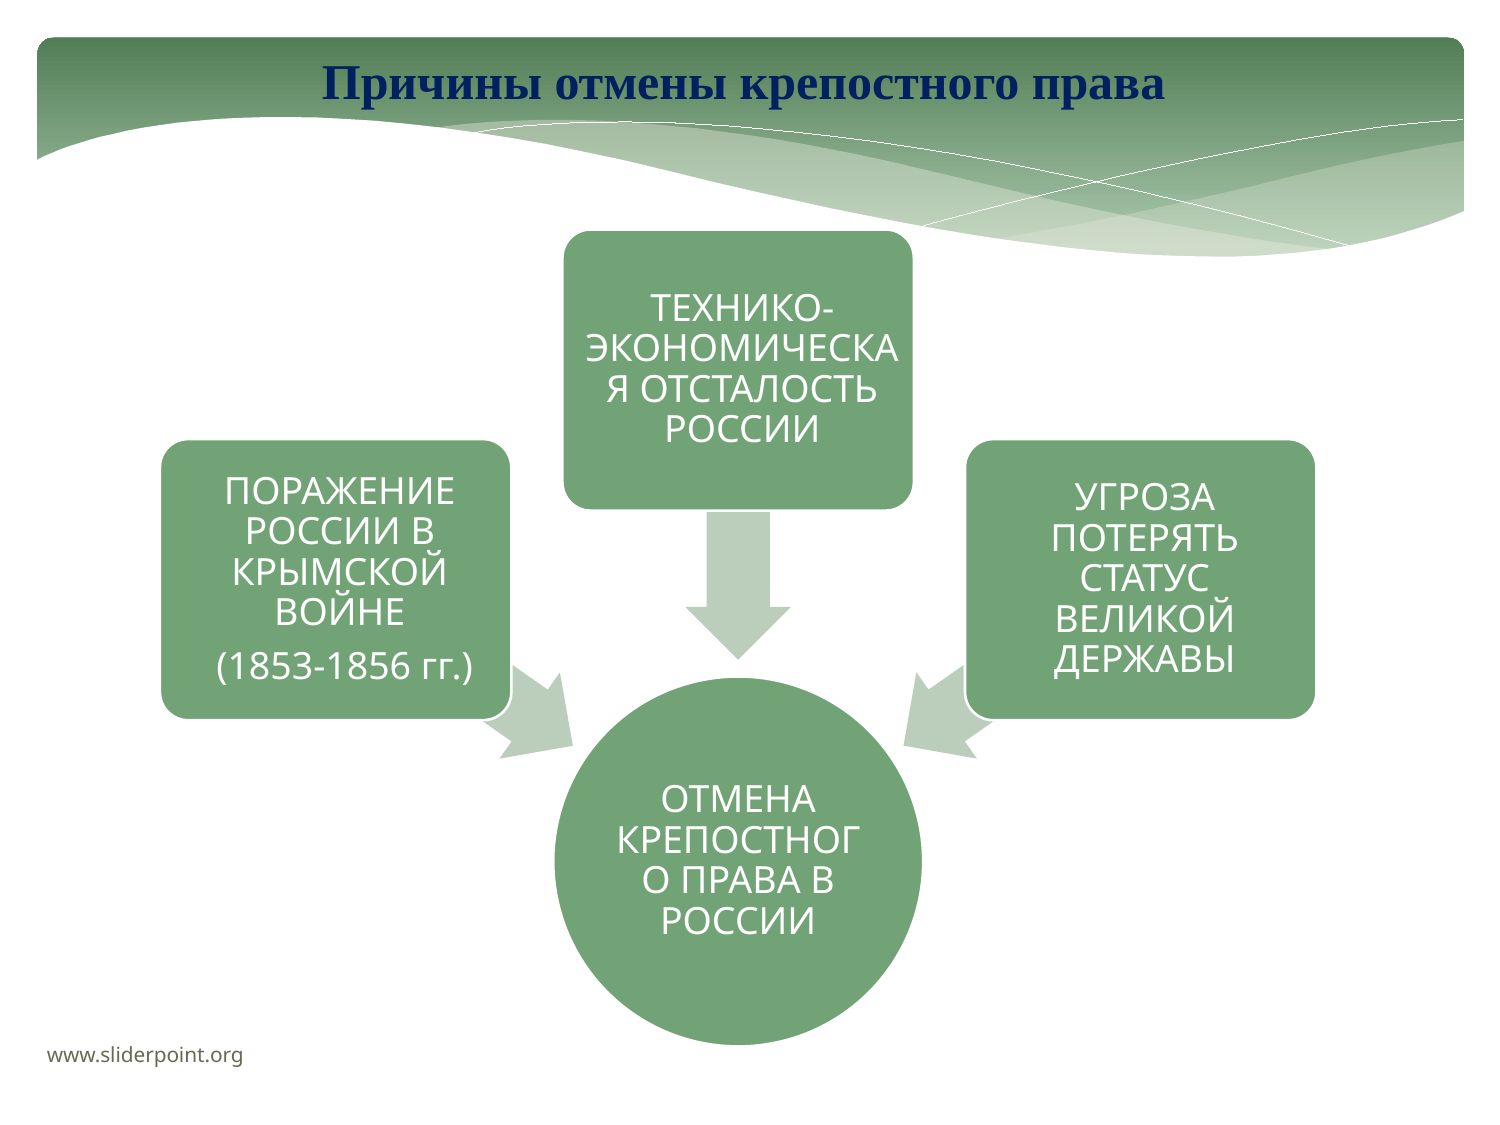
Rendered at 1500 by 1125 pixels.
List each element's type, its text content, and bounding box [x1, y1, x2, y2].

text_box Причины отмены крепостного права [0, 42, 1500, 118]
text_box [52, 228, 1424, 1048]
footer www.sliderpoint.org [31, 1025, 653, 1086]
